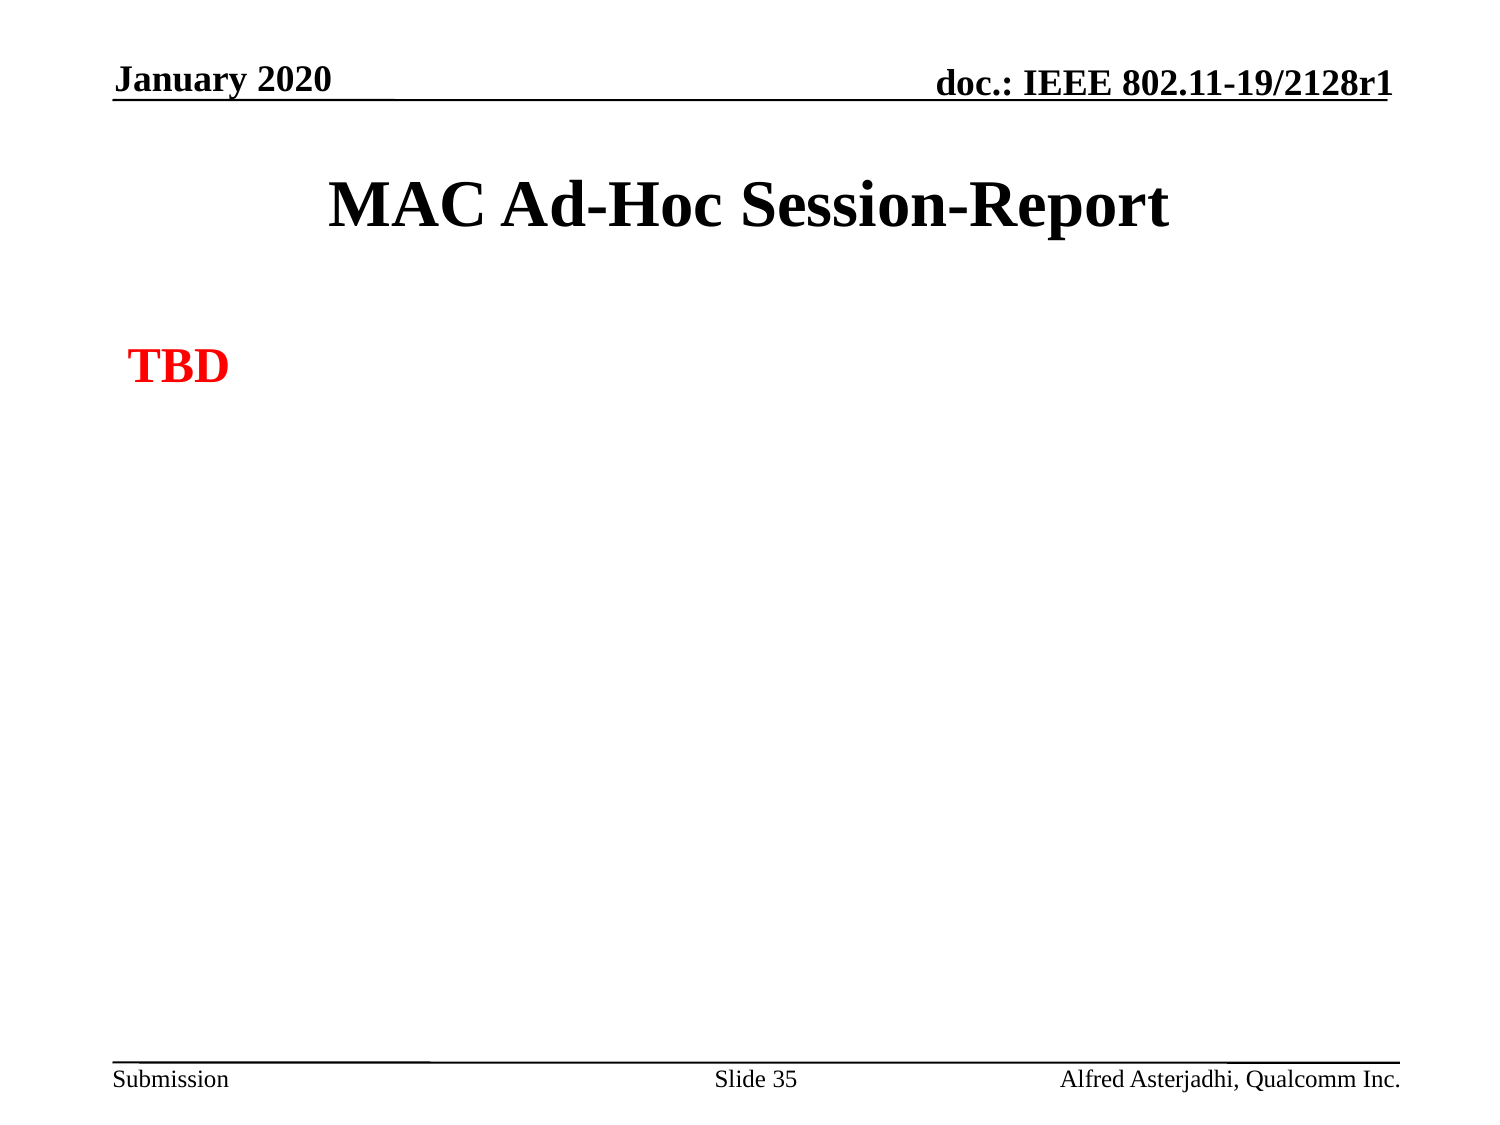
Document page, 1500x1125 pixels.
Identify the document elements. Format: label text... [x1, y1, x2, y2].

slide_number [114, 54, 493, 100]
footer Alfred Asterjadhi, Qualcomm Inc. [878, 1061, 1402, 1093]
slide_number Slide 35 [712, 1061, 800, 1123]
list TBD [112, 324, 1388, 1000]
title MAC Ad-Hoc Session-Report [112, 112, 1388, 288]
